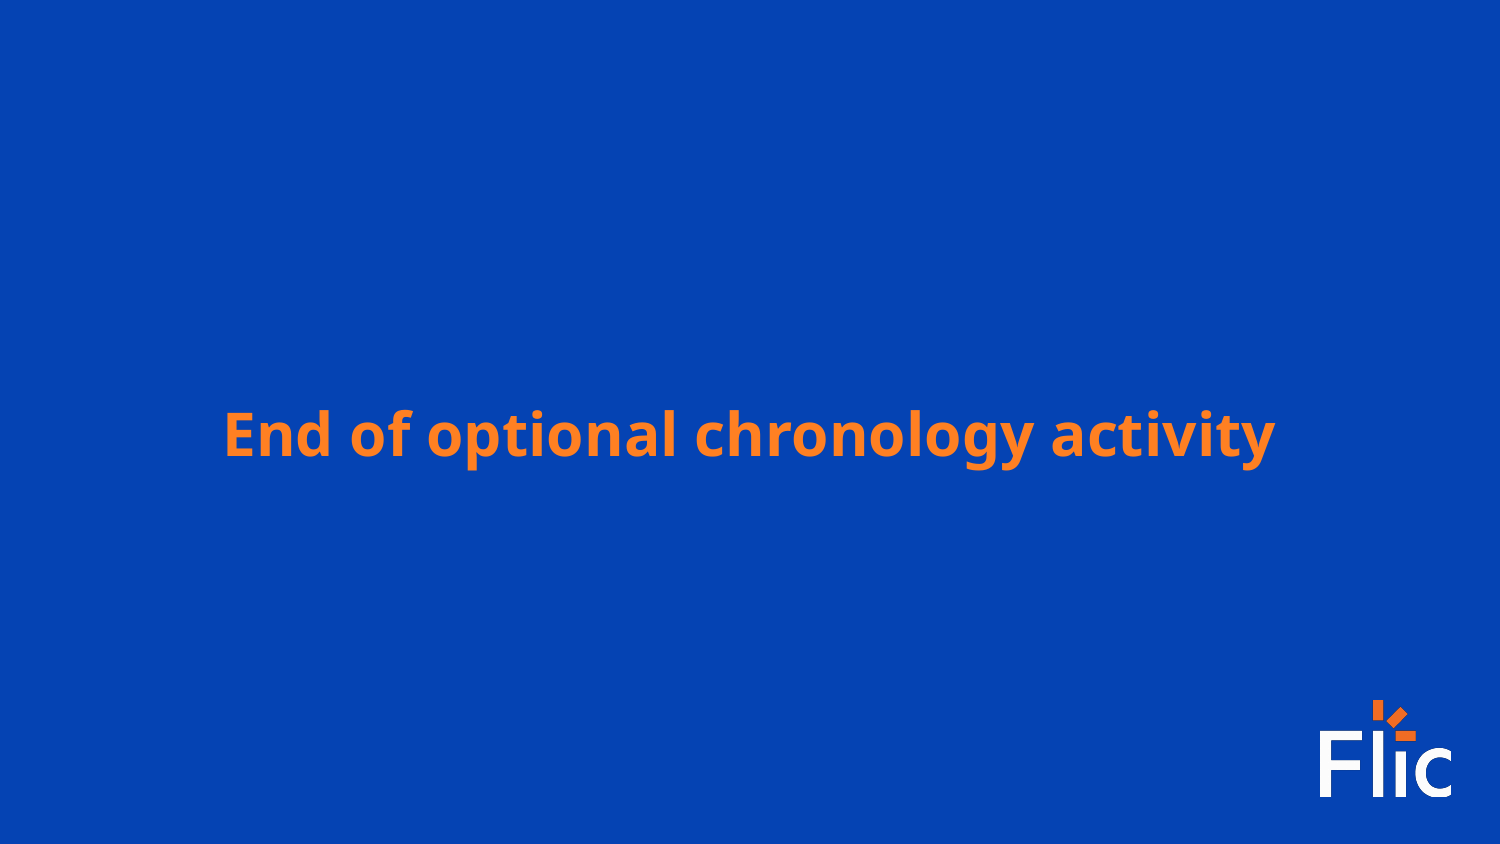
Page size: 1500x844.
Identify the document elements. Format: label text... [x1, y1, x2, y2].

text_box End of optional chronology activity [87, 370, 1412, 484]
picture [1320, 700, 1451, 797]
